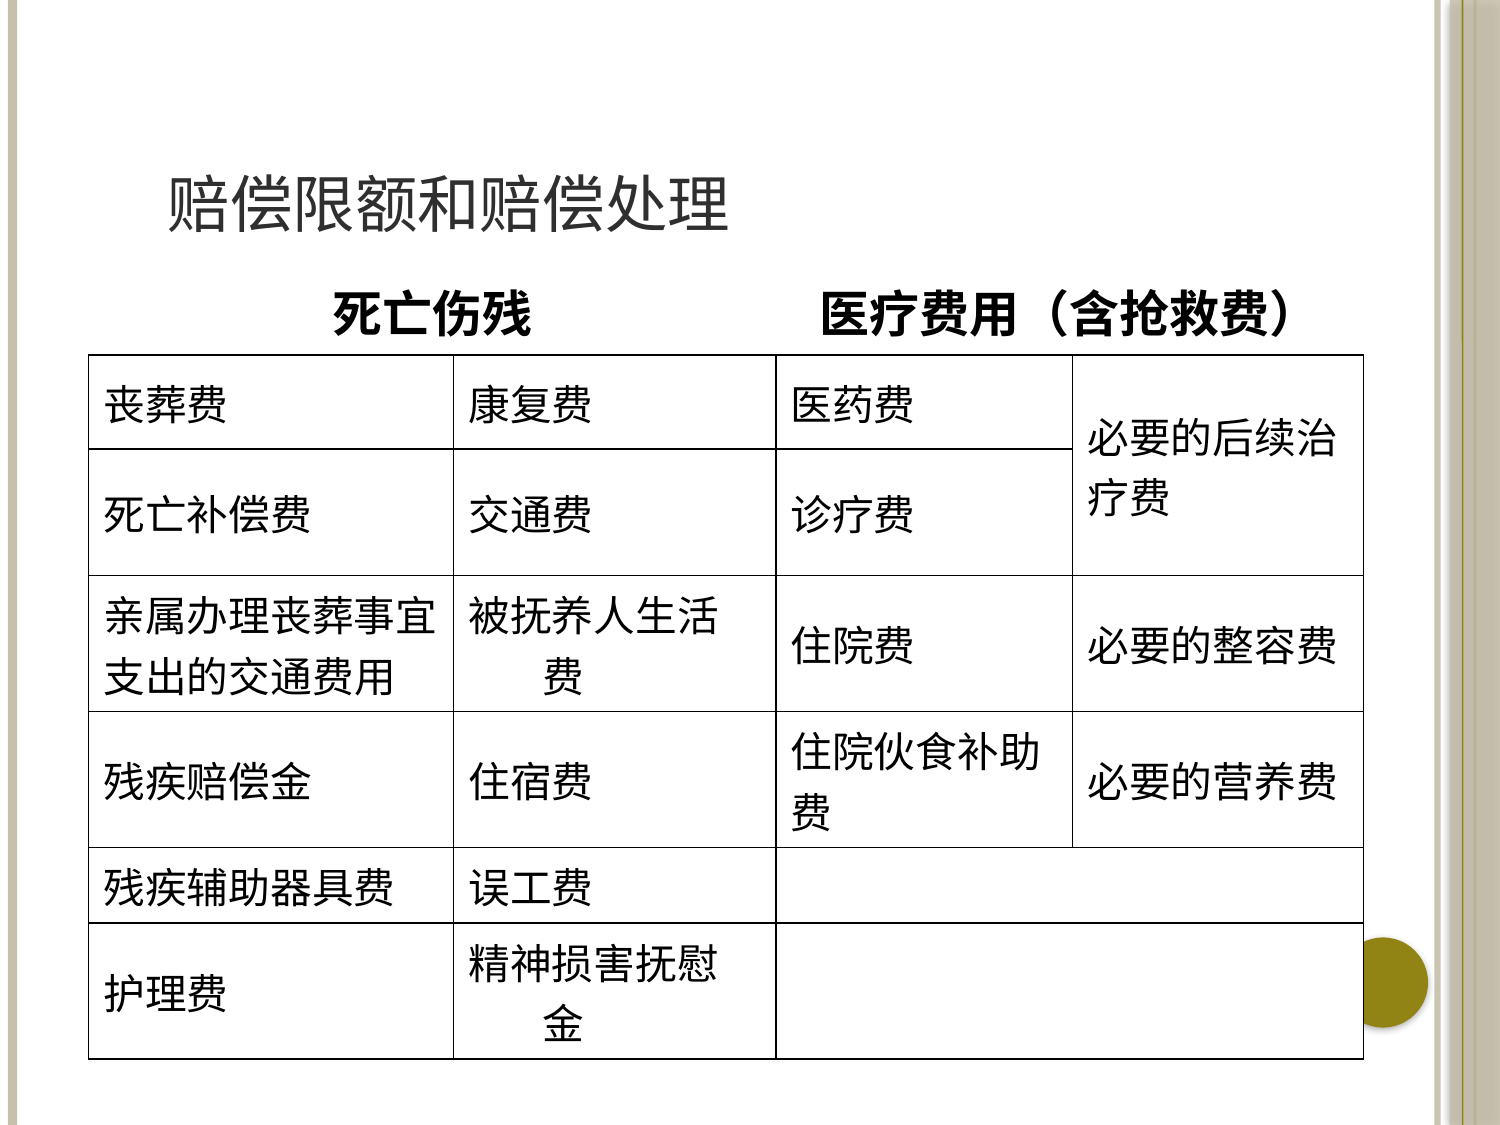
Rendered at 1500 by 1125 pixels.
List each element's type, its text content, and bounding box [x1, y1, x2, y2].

table_cell 必要的整容费 [1073, 576, 1363, 711]
table_header 医疗费用（含抢救费） [776, 267, 1363, 354]
table_cell 交通费 [454, 450, 775, 575]
table_cell 住院费 [777, 576, 1072, 711]
table_cell [777, 848, 1363, 922]
table_cell 误工费 [454, 848, 775, 922]
table_cell 死亡补偿费 [89, 450, 453, 575]
table_cell 住宿费 [454, 712, 775, 847]
table_cell 残疾辅助器具费 [89, 848, 453, 922]
table_cell 住院伙食补助费 [777, 712, 1072, 847]
title 赔偿限额和赔偿处理 [152, 15, 1328, 248]
table_cell 医药费 [777, 356, 1072, 448]
table_cell 护理费 [89, 924, 453, 1058]
table_cell 丧葬费 [89, 356, 453, 448]
table_cell [777, 924, 1363, 1058]
table_cell 残疾赔偿金 [89, 712, 453, 847]
table_cell 必要的营养费 [1073, 712, 1363, 847]
table_cell 精神损害抚慰金 [454, 924, 775, 1058]
table_cell 康复费 [454, 356, 775, 448]
table_cell 亲属办理丧葬事宜支出的交通费用 [89, 576, 453, 711]
table_cell 诊疗费 [777, 450, 1072, 575]
table_cell 必要的后续治疗费 [1073, 356, 1363, 575]
table_cell 被抚养人生活费 [454, 576, 775, 711]
table_header 死亡伤残 [89, 267, 776, 354]
